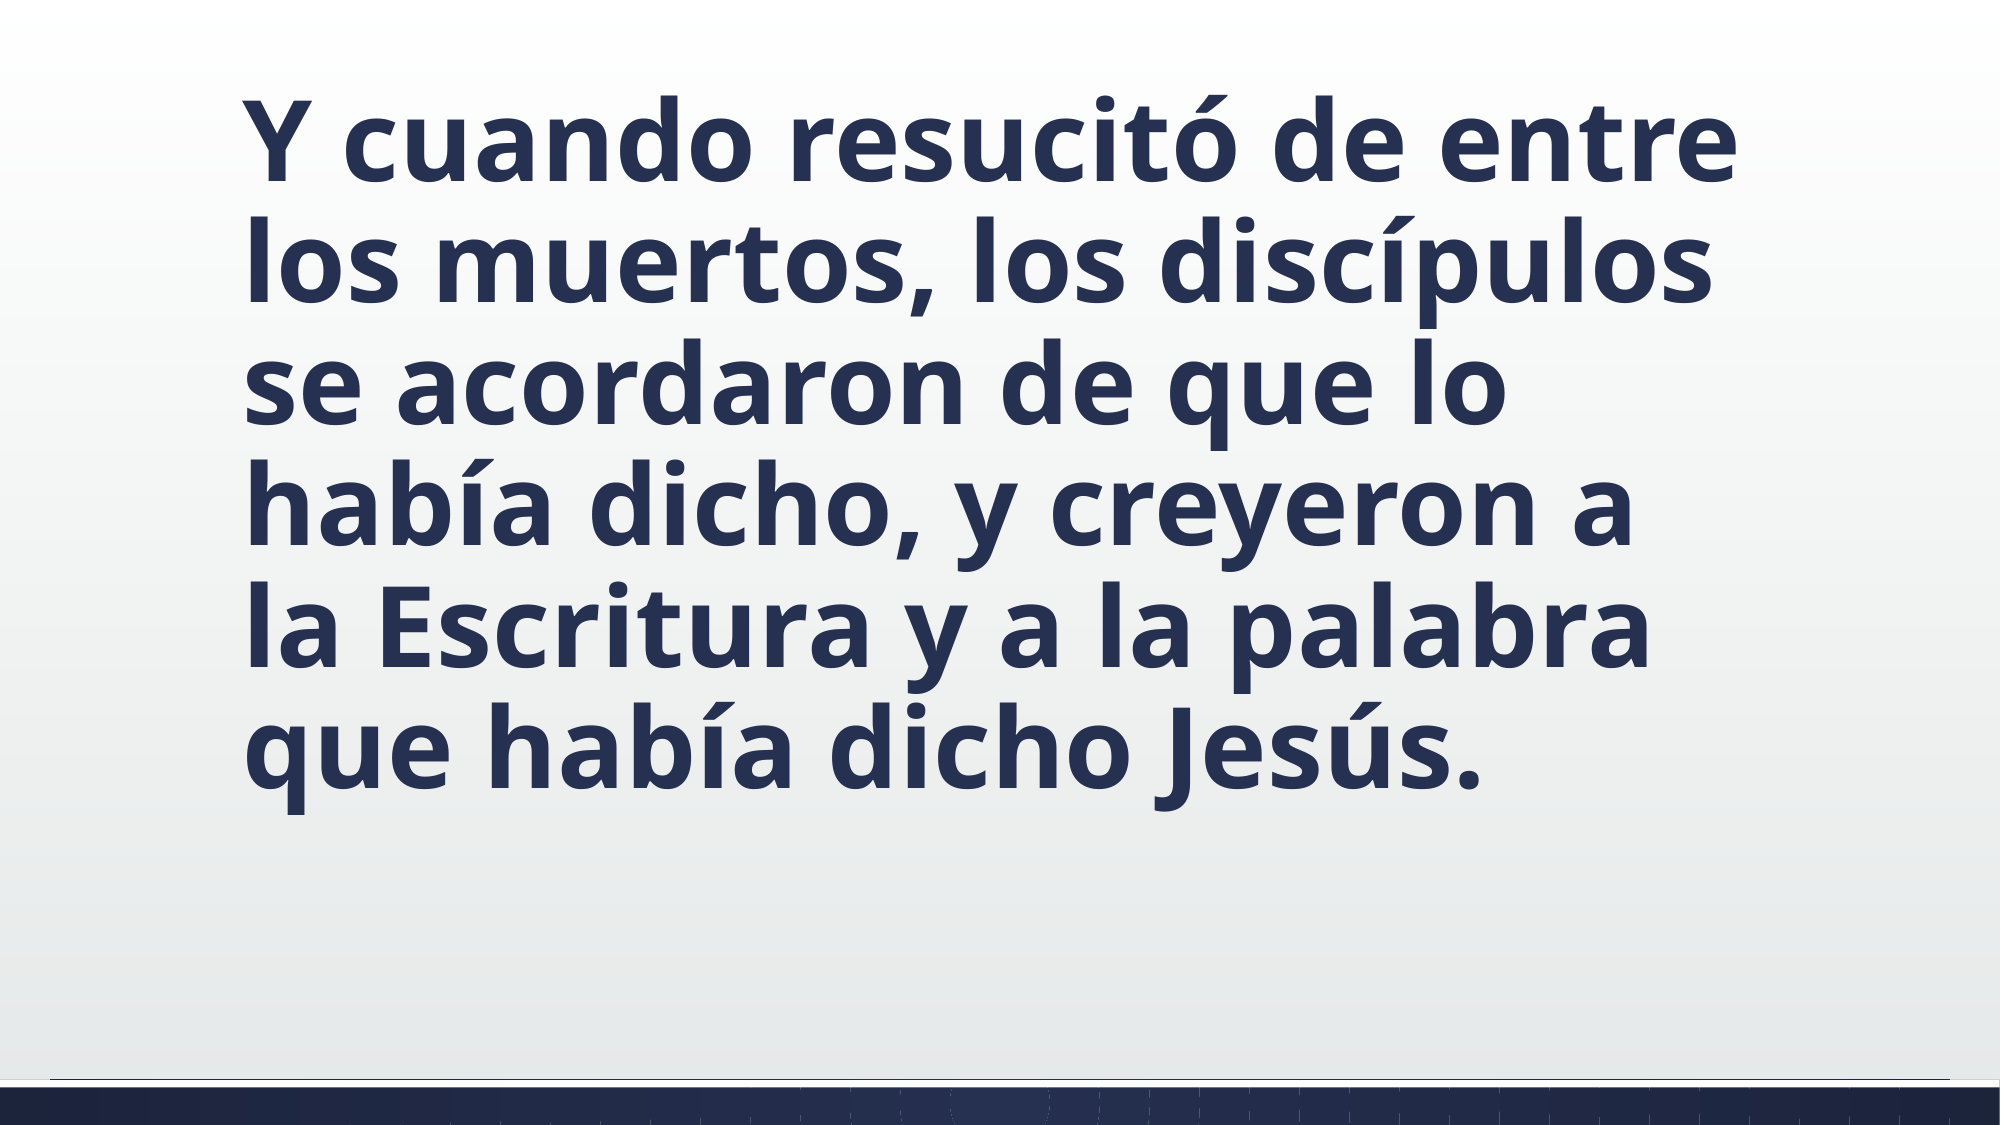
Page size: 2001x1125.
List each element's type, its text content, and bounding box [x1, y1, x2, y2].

list Y cuando resucitó de entre los muertos, los discípulos se acordaron de que lo había dicho, y creyeron a la Escritura y a la palabra que había dicho Jesús. [219, 76, 1780, 990]
